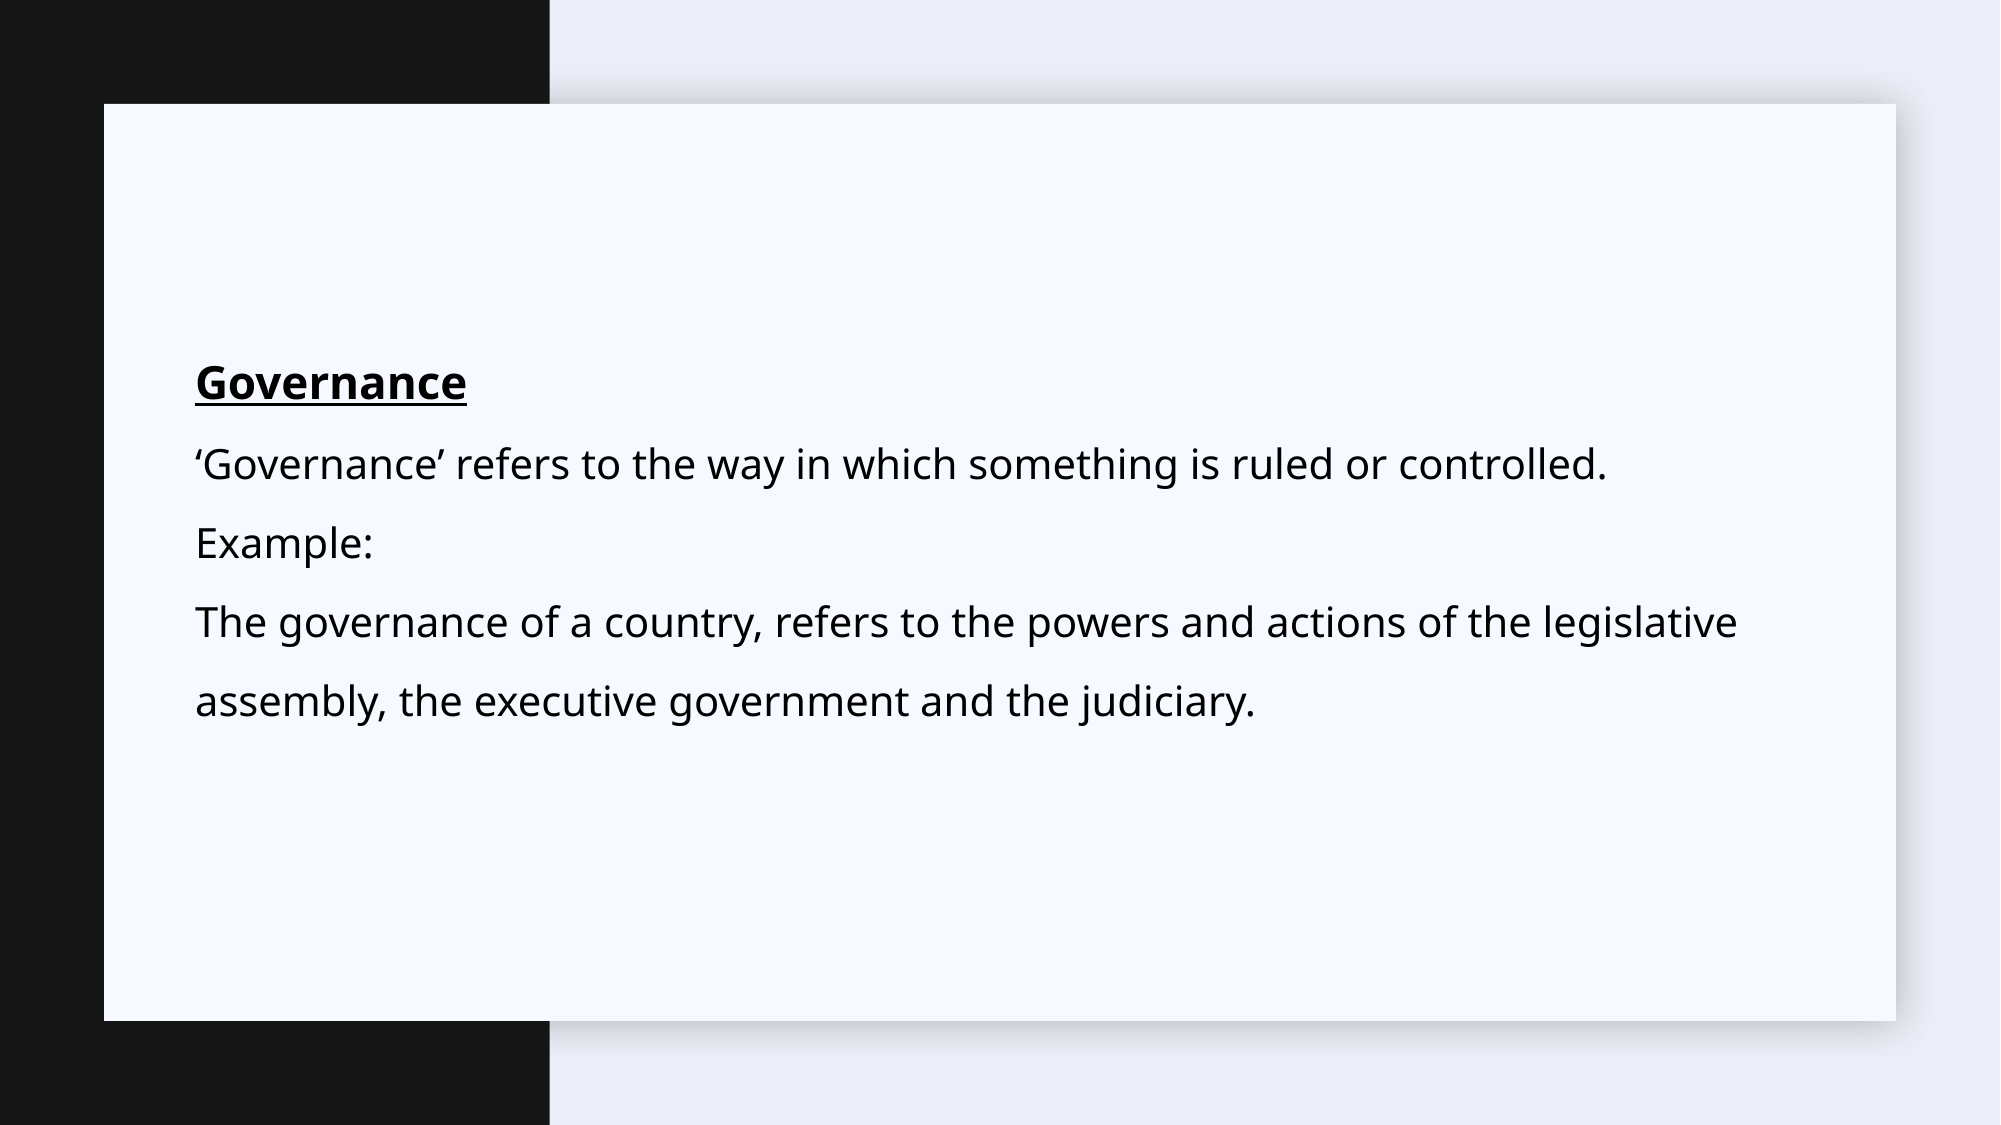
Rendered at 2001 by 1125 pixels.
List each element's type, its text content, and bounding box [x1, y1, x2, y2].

list Governance ‘Governance’ refers to the way in which something is ruled or controlled. Example: The governance of a country, refers to the powers and actions of the legislative assembly, the executive government and the judiciary. [180, 345, 1830, 963]
